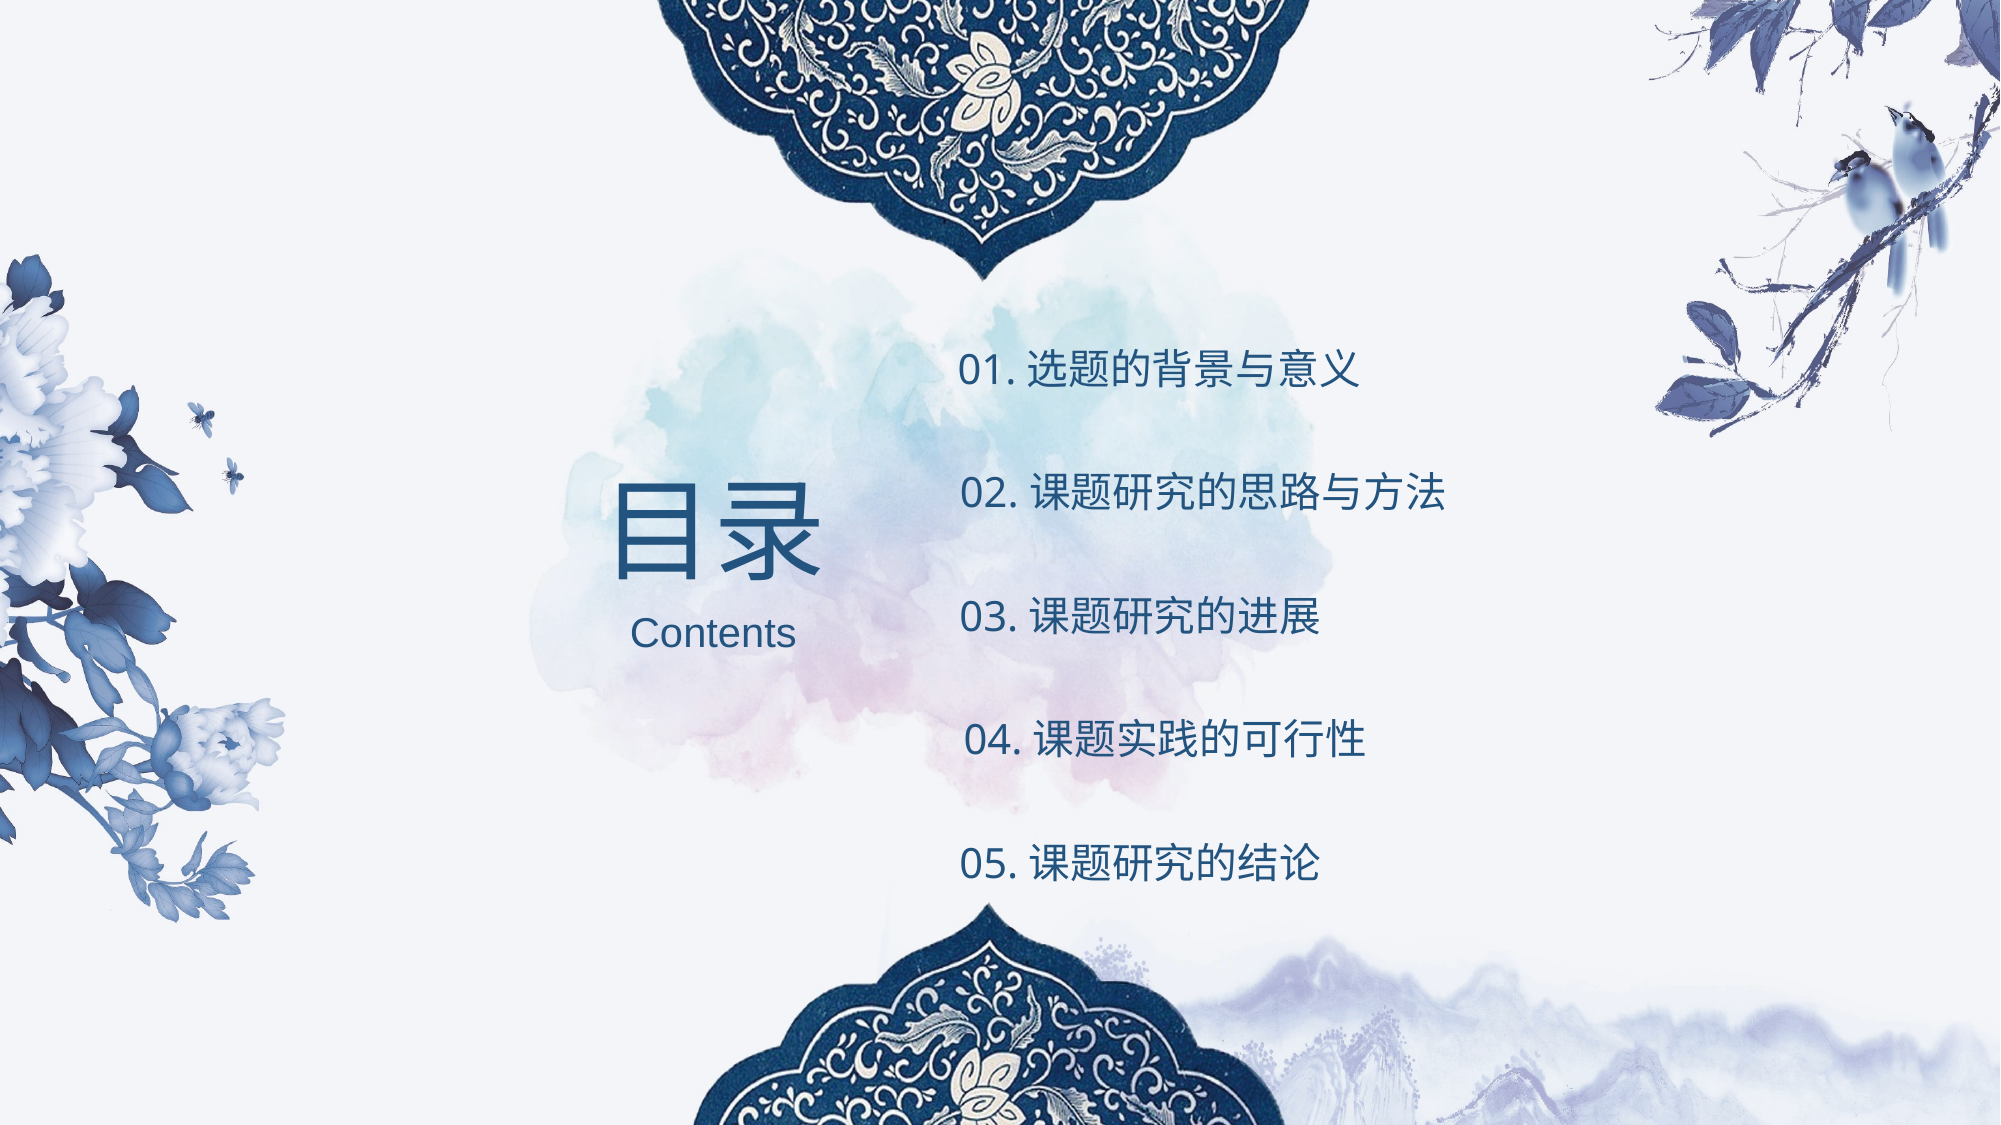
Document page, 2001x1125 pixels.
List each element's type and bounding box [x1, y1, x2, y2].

text_box [945, 285, 1477, 880]
picture [0, 0, 2000, 1125]
